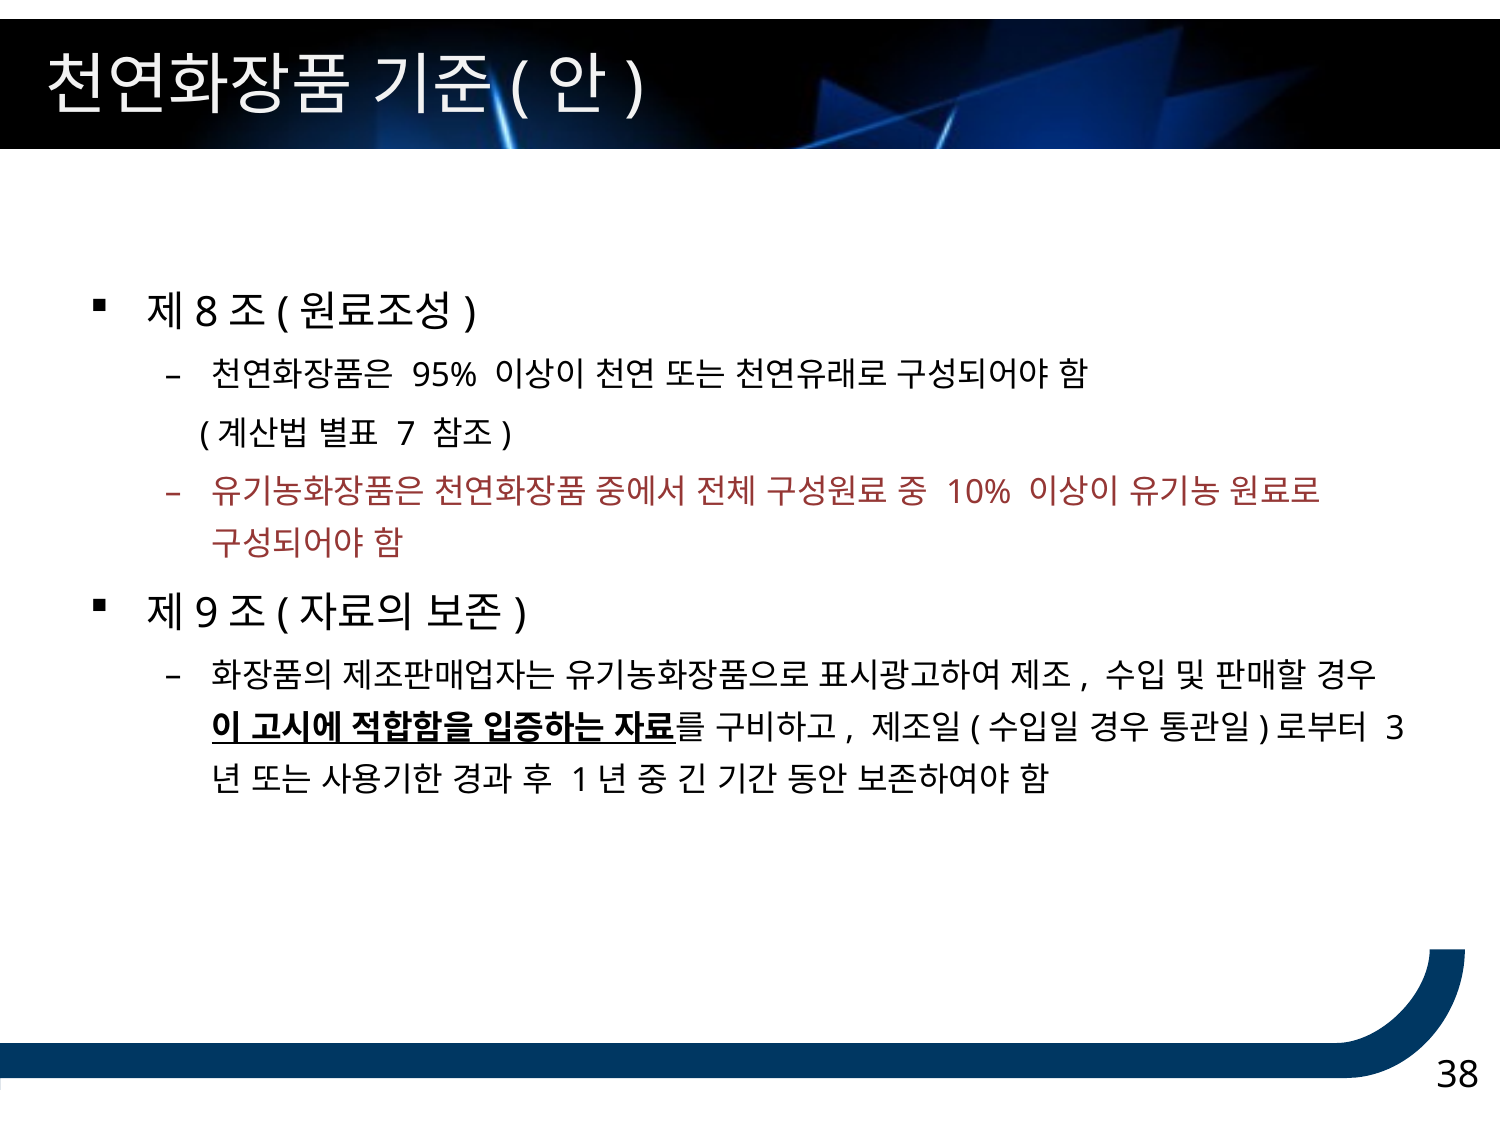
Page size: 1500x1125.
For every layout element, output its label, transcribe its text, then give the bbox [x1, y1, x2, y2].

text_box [0, 18, 1500, 150]
list 제8조(원료조성) 천연화장품은 95% 이상이 천연 또는 천연유래로 구성되어야 함 (계산법 별표 7 참조) 유기농화장품은 천연화장품 중에서 전체 구성원료 중 10% 이상이 유기농 원료로 구성되어야 함 제9조(자료의 보존) 화장품의 제조판매업자는 유기농화장품으로 표시광고하여 제조, 수입 및 판매할 경우 이 고시에 적합함을 입증하는 자료를 구비하고, 제조일(수입일 경우 통관일)로부터 3년 또는 사용기한 경과 후 1년 중 긴 기간 동안 보존하여야 함 [75, 262, 1425, 1005]
slide_number 38 [1144, 1042, 1495, 1103]
